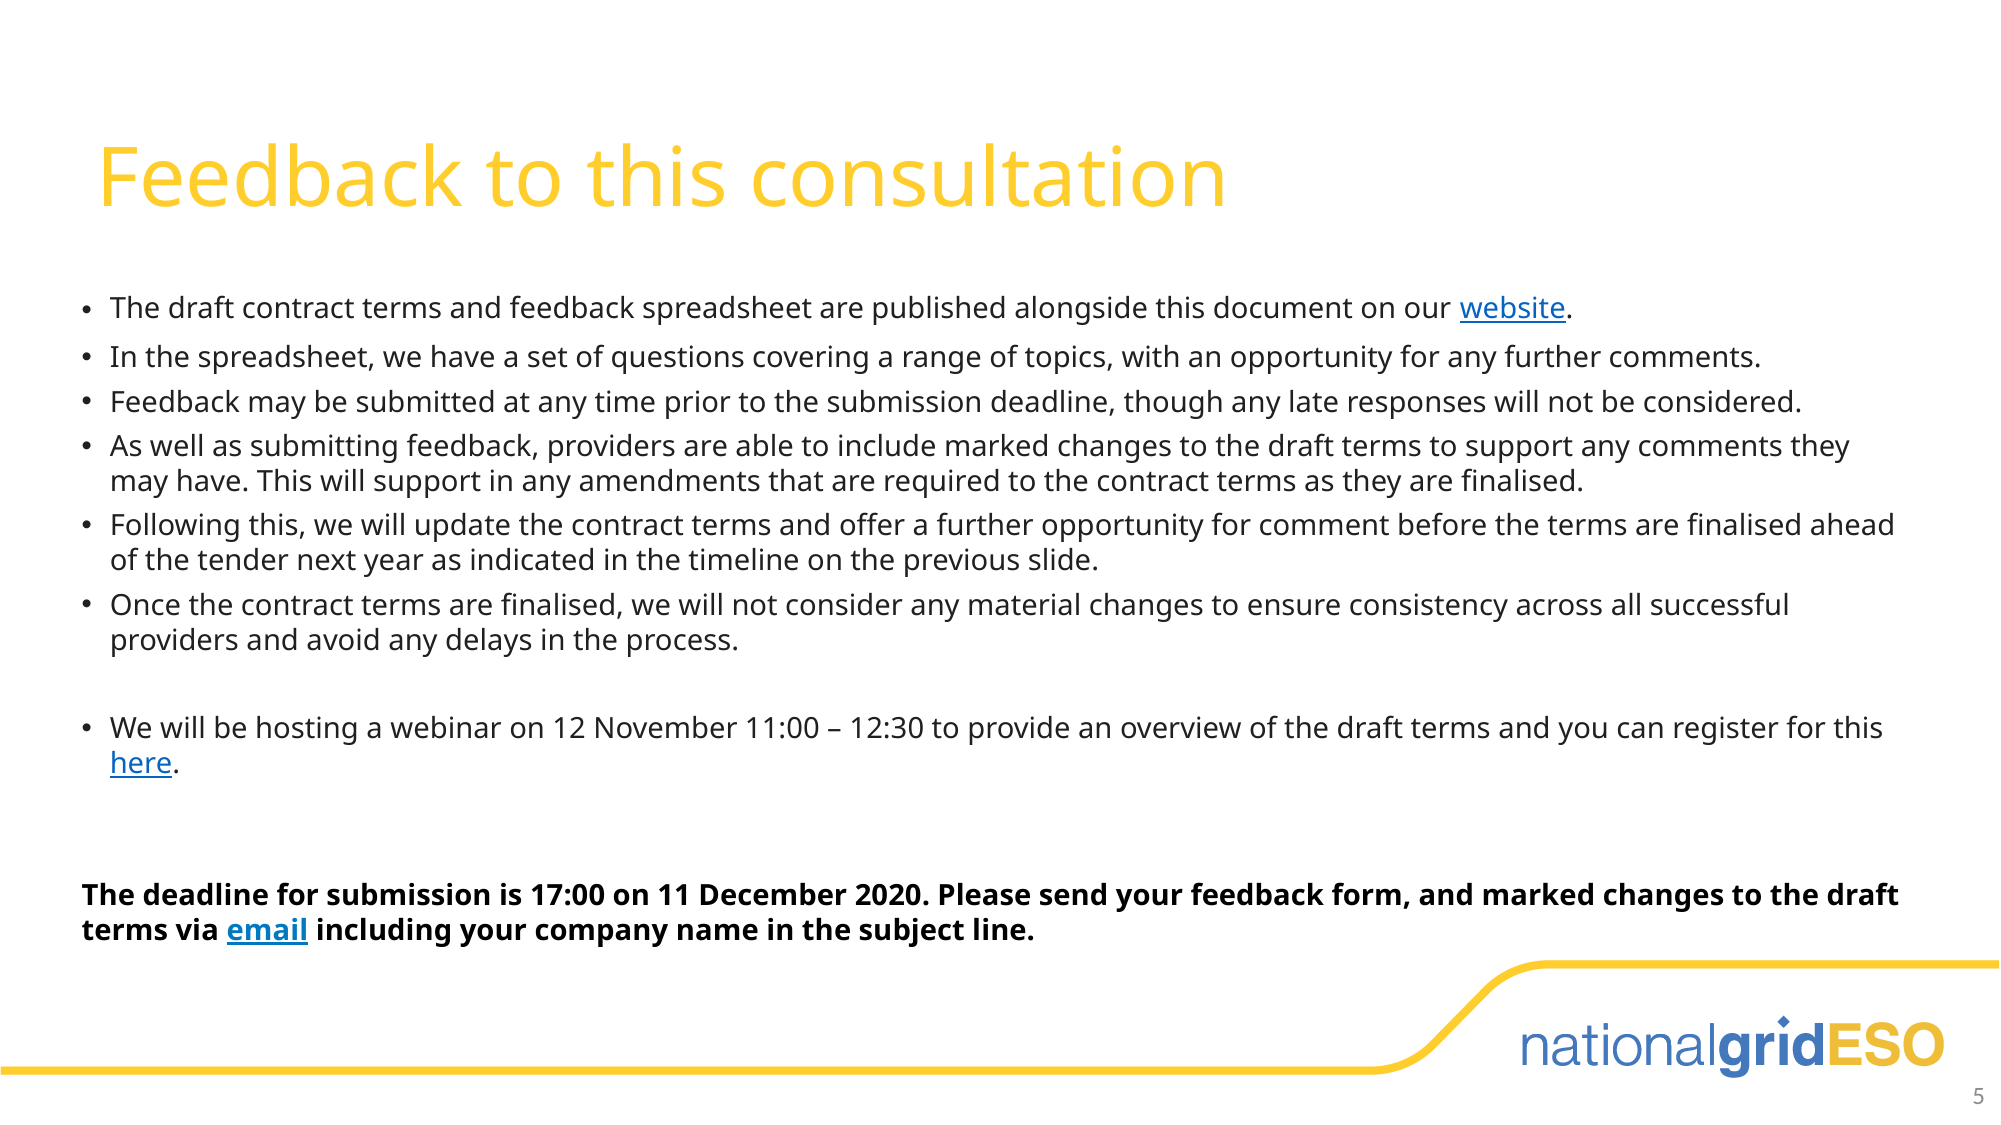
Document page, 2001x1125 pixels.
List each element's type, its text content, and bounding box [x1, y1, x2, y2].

title Feedback to this consultation [81, 127, 1955, 233]
picture [0, 954, 2000, 1125]
text_box The draft contract terms and feedback spreadsheet are published alongside this document on our website. In the spreadsheet, we have a set of questions covering a range of topics, with an opportunity for any further comments. Feedback may be submitted at any time prior to the submission deadline, though any late responses will not be considered. As well as submitting feedback, providers are able to include marked changes to the draft terms to support any comments they may have. This will support in any amendments that are required to the contract terms as they are finalised. Following this, we will update the contract terms and offer a further opportunity for comment before the terms are finalised ahead of the tender next year as indicated in the timeline on the previous slide. Once the contract terms are finalised, we will not consider any material changes to ensure consistency across all successful providers and avoid any delays in the process. We will be hosting a webinar on 12 November 11:00 – 12:30 to provide an overview of the draft terms and you can register for this here. The deadline for submission is 17:00 on 11 December 2020. Please send your feedback form, and marked changes to the draft terms via email including your company name in the subject line. [81, 289, 1914, 954]
